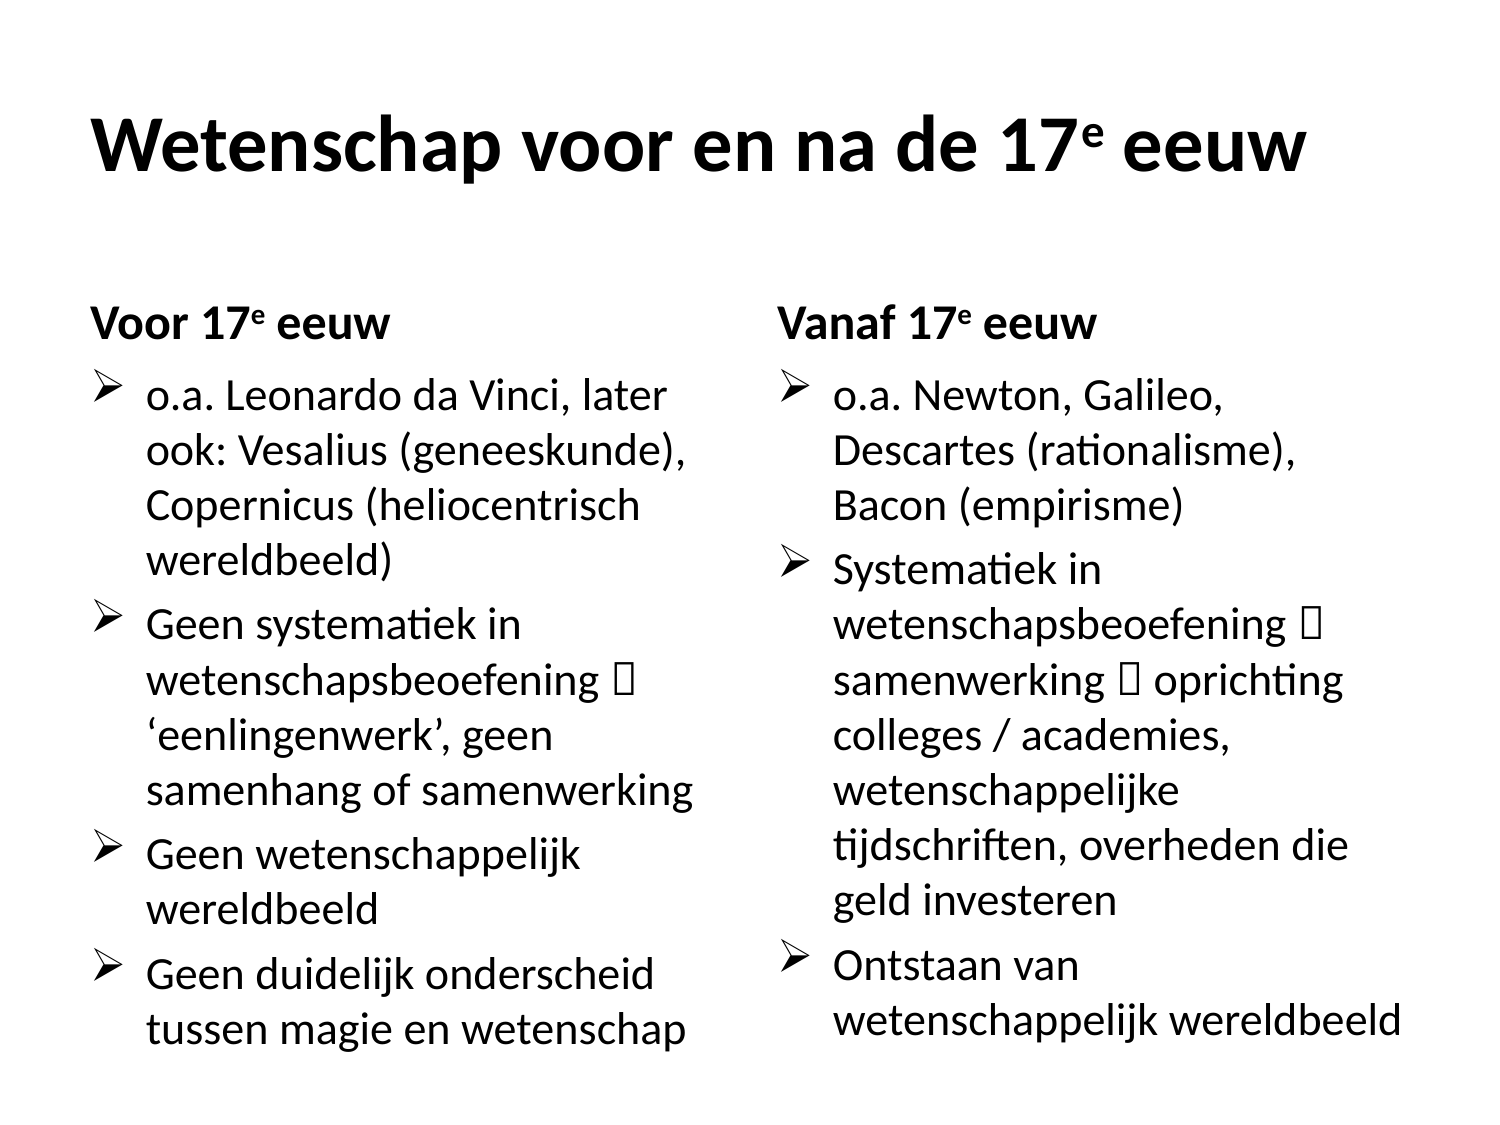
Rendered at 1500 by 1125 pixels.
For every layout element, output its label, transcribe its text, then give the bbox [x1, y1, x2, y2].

title Wetenschap voor en na de 17e eeuw [75, 45, 1425, 233]
list o.a. Newton, Galileo, Descartes (rationalisme), Bacon (empirisme) Systematiek in wetenschapsbeoefening  samenwerking  oprichting colleges / academies, wetenschappelijke tijdschriften, overheden die geld investeren Ontstaan van wetenschappelijk wereldbeeld [761, 356, 1425, 1059]
list o.a. Leonardo da Vinci, later ook: Vesalius (geneeskunde), Copernicus (heliocentrisch wereldbeeld) Geen systematiek in wetenschapsbeoefening  ‘eenlingenwerk’, geen samenhang of samenwerking Geen wetenschappelijk wereldbeeld Geen duidelijk onderscheid tussen magie en wetenschap [75, 356, 738, 1071]
list Vanaf 17e eeuw [761, 251, 1425, 356]
list Voor 17e eeuw [75, 251, 738, 356]
